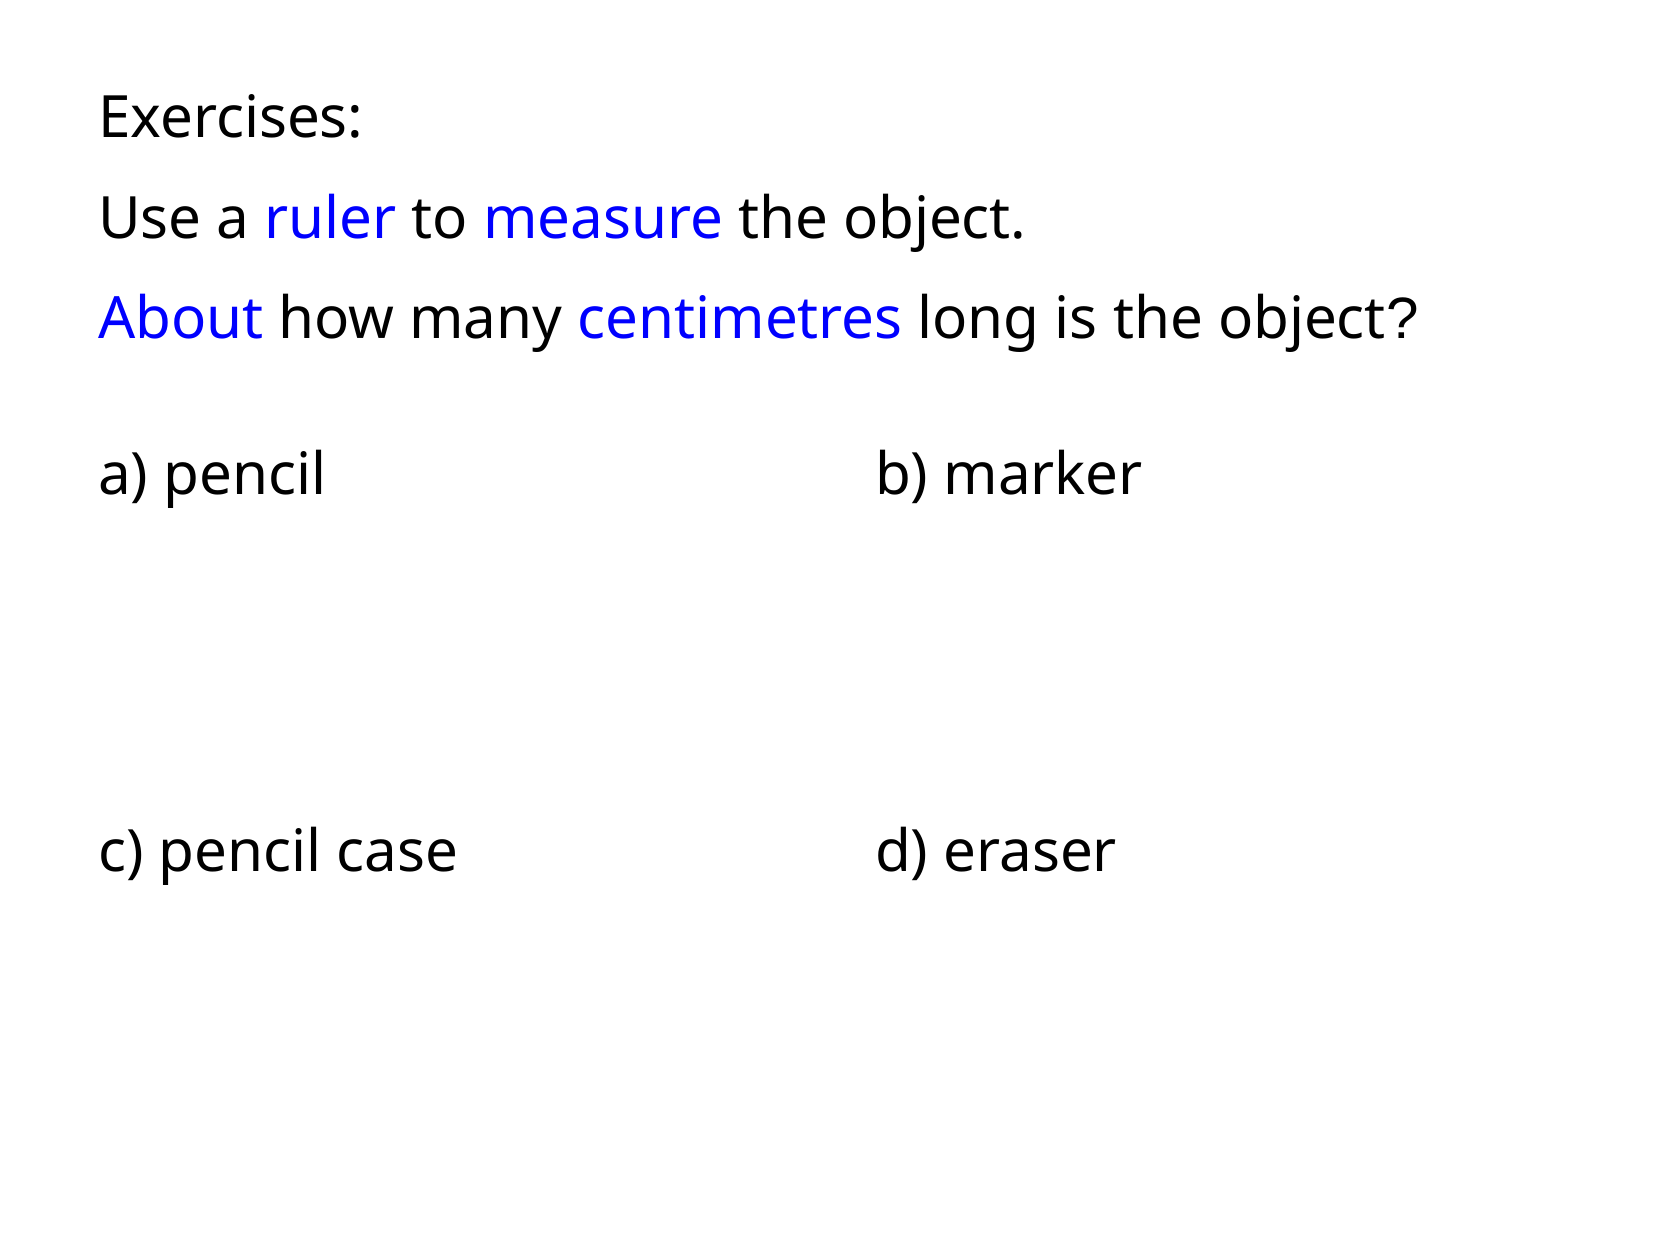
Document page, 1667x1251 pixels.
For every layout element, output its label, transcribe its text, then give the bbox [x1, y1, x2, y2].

text_box c) pencil case [83, 795, 540, 891]
text_box b) marker [860, 418, 1187, 514]
text_box d) eraser [860, 795, 1148, 891]
text_box Exercises: Use a ruler to measure the object. About how many centimetres long is the object? [83, 62, 1667, 358]
text_box a) pencil [83, 418, 388, 514]
